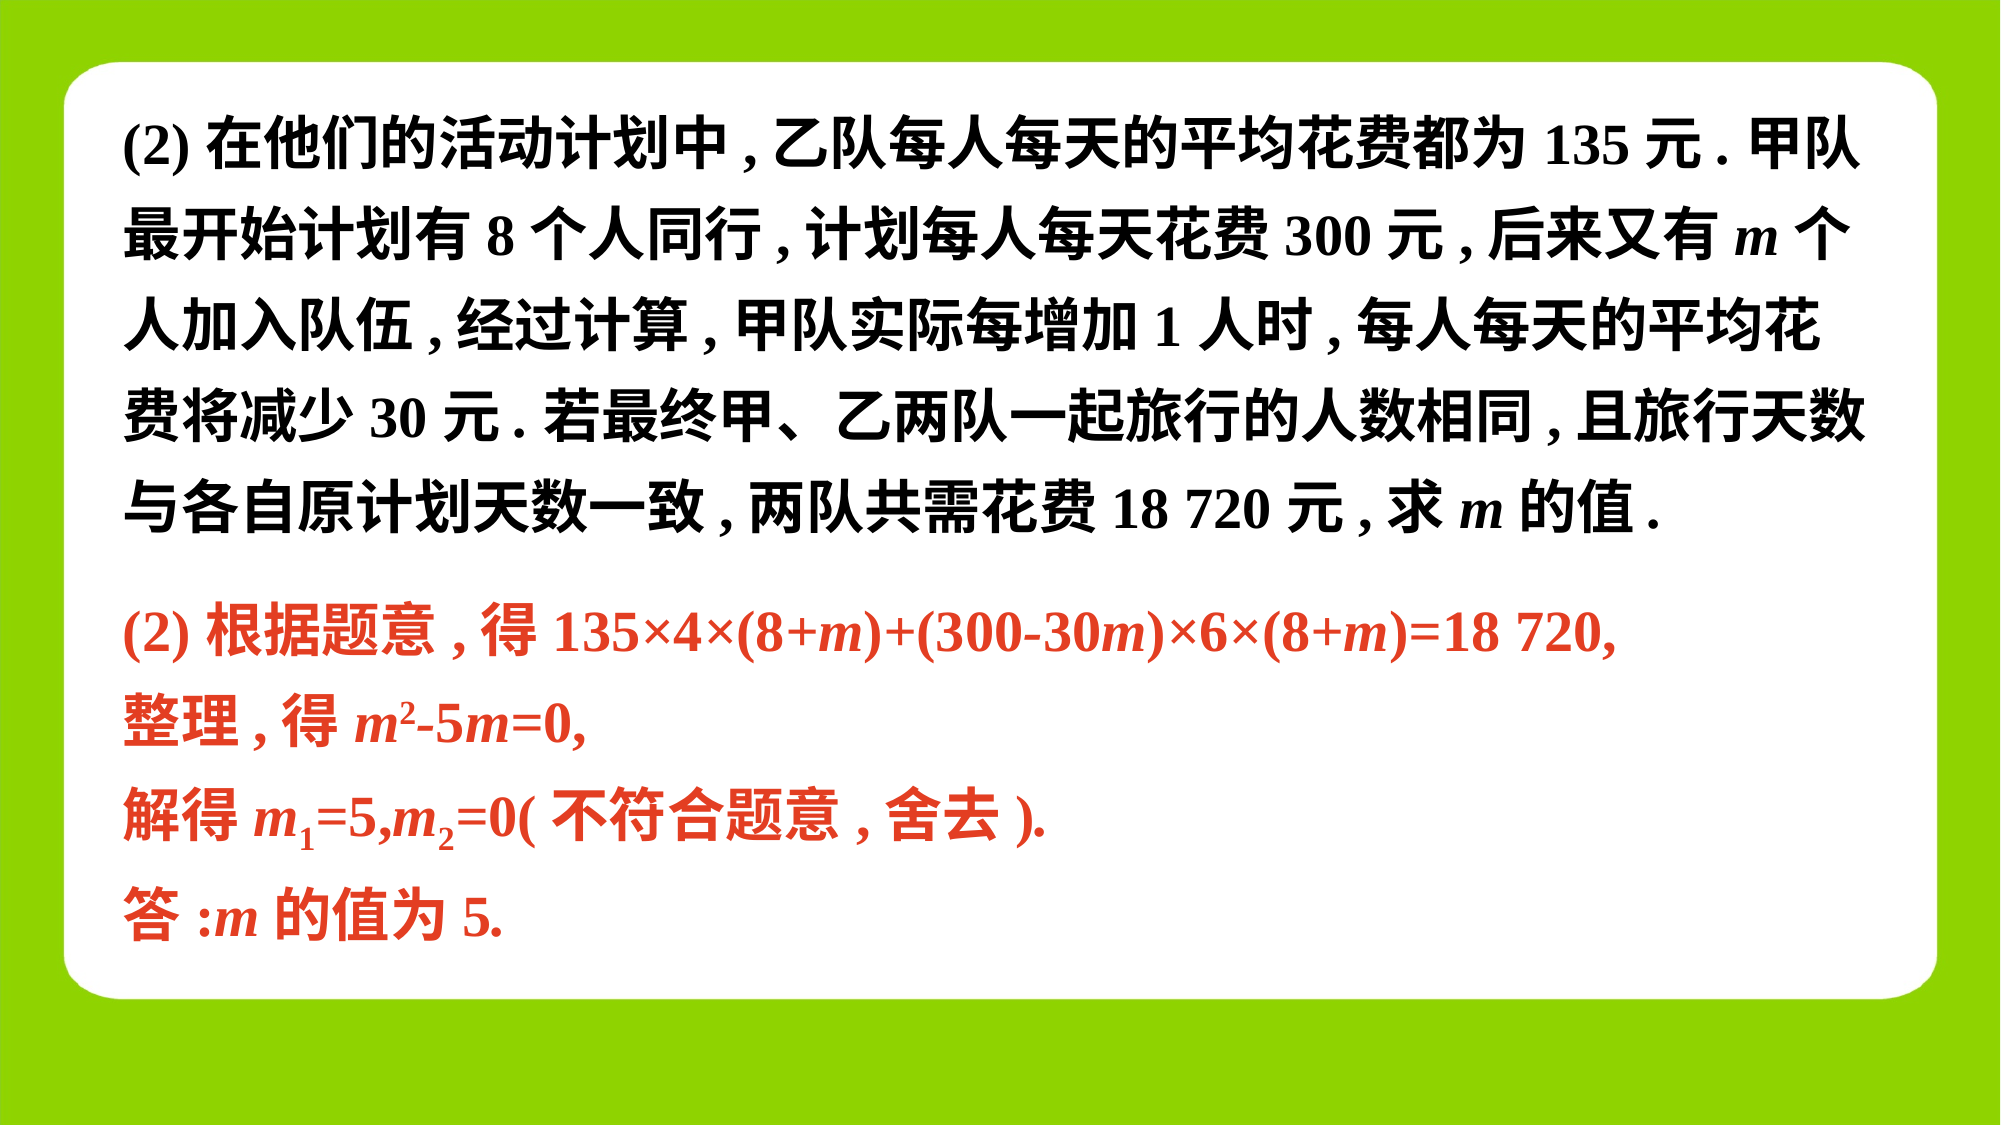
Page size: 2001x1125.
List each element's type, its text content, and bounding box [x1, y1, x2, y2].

picture [0, 0, 2001, 1125]
text_box (2)根据题意,得135×4×(8+m)+(300-30m)×6×(8+m)=18 720, 整理,得m2-5m=0, 解得m1=5,m2=0(不符合题意,舍去). 答:m的值为5. [108, 564, 1892, 956]
text_box (2)在他们的活动计划中,乙队每人每天的平均花费都为135元.甲队最开始计划有8个人同行,计划每人每天花费300元,后来又有m个人加入队伍,经过计算,甲队实际每增加1人时,每人每天的平均花费将减少30元.若最终甲、乙两队一起旅行的人数相同,且旅行天数与各自原计划天数一致,两队共需花费18 720元,求m的值. [108, 78, 1892, 548]
